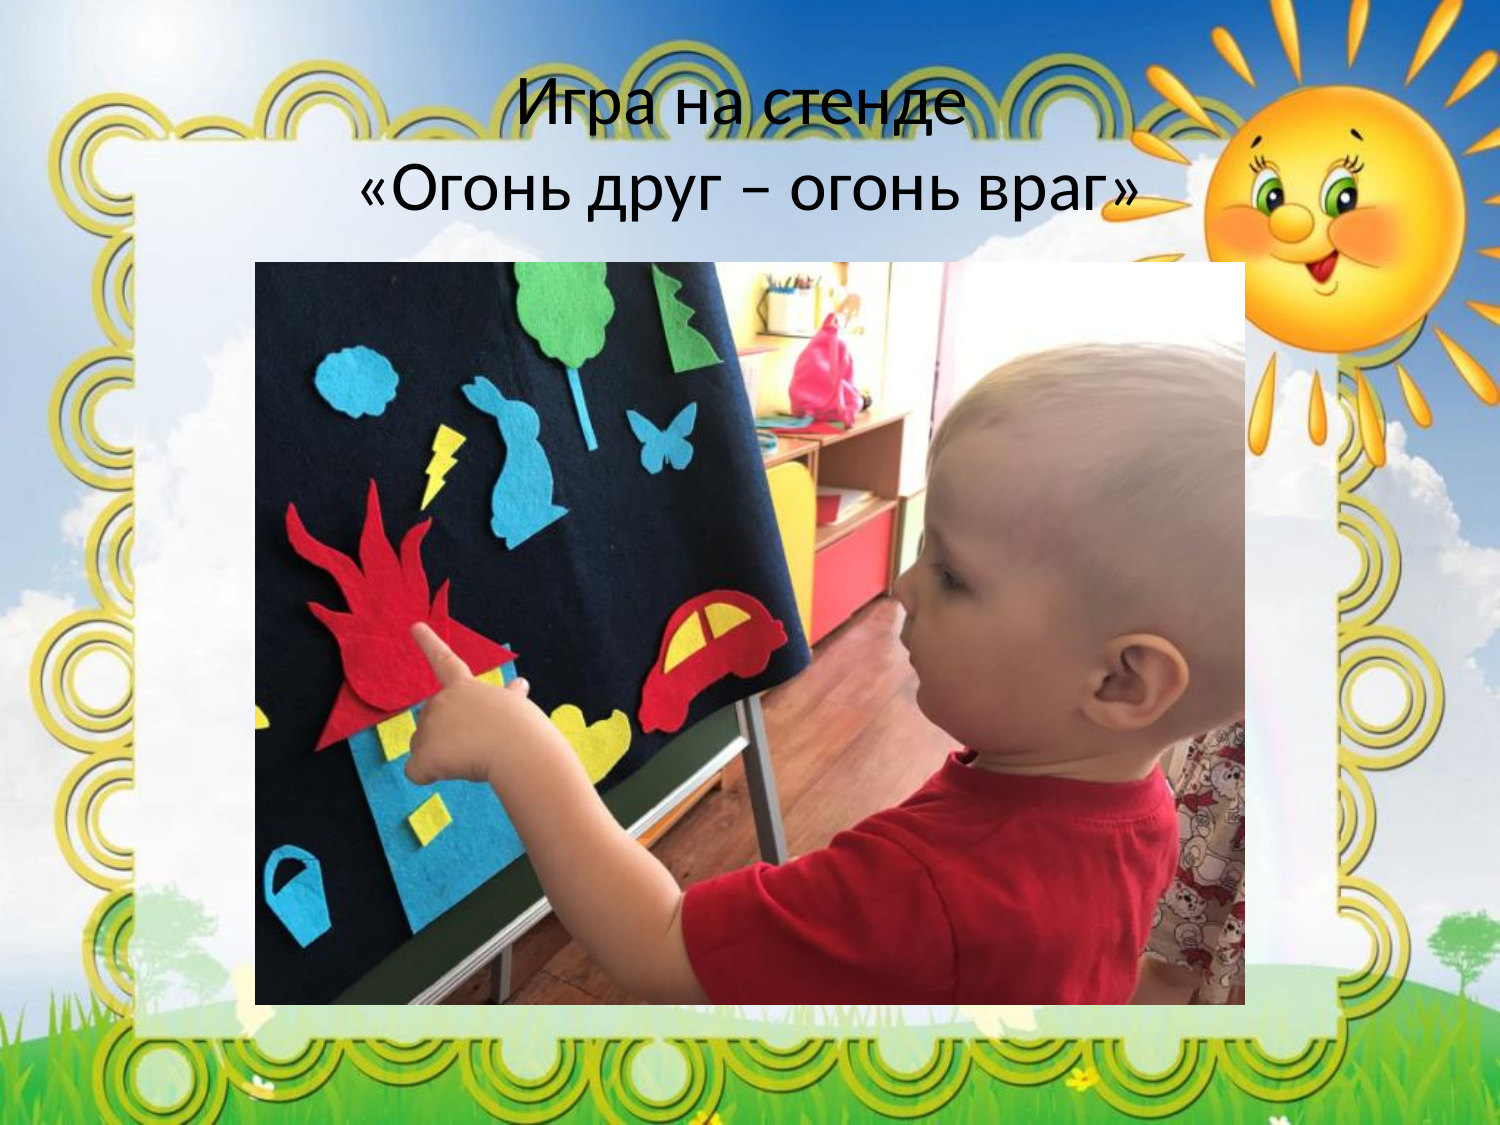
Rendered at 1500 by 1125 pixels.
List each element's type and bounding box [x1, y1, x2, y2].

list [254, 262, 1246, 1006]
picture [0, 0, 1500, 1125]
